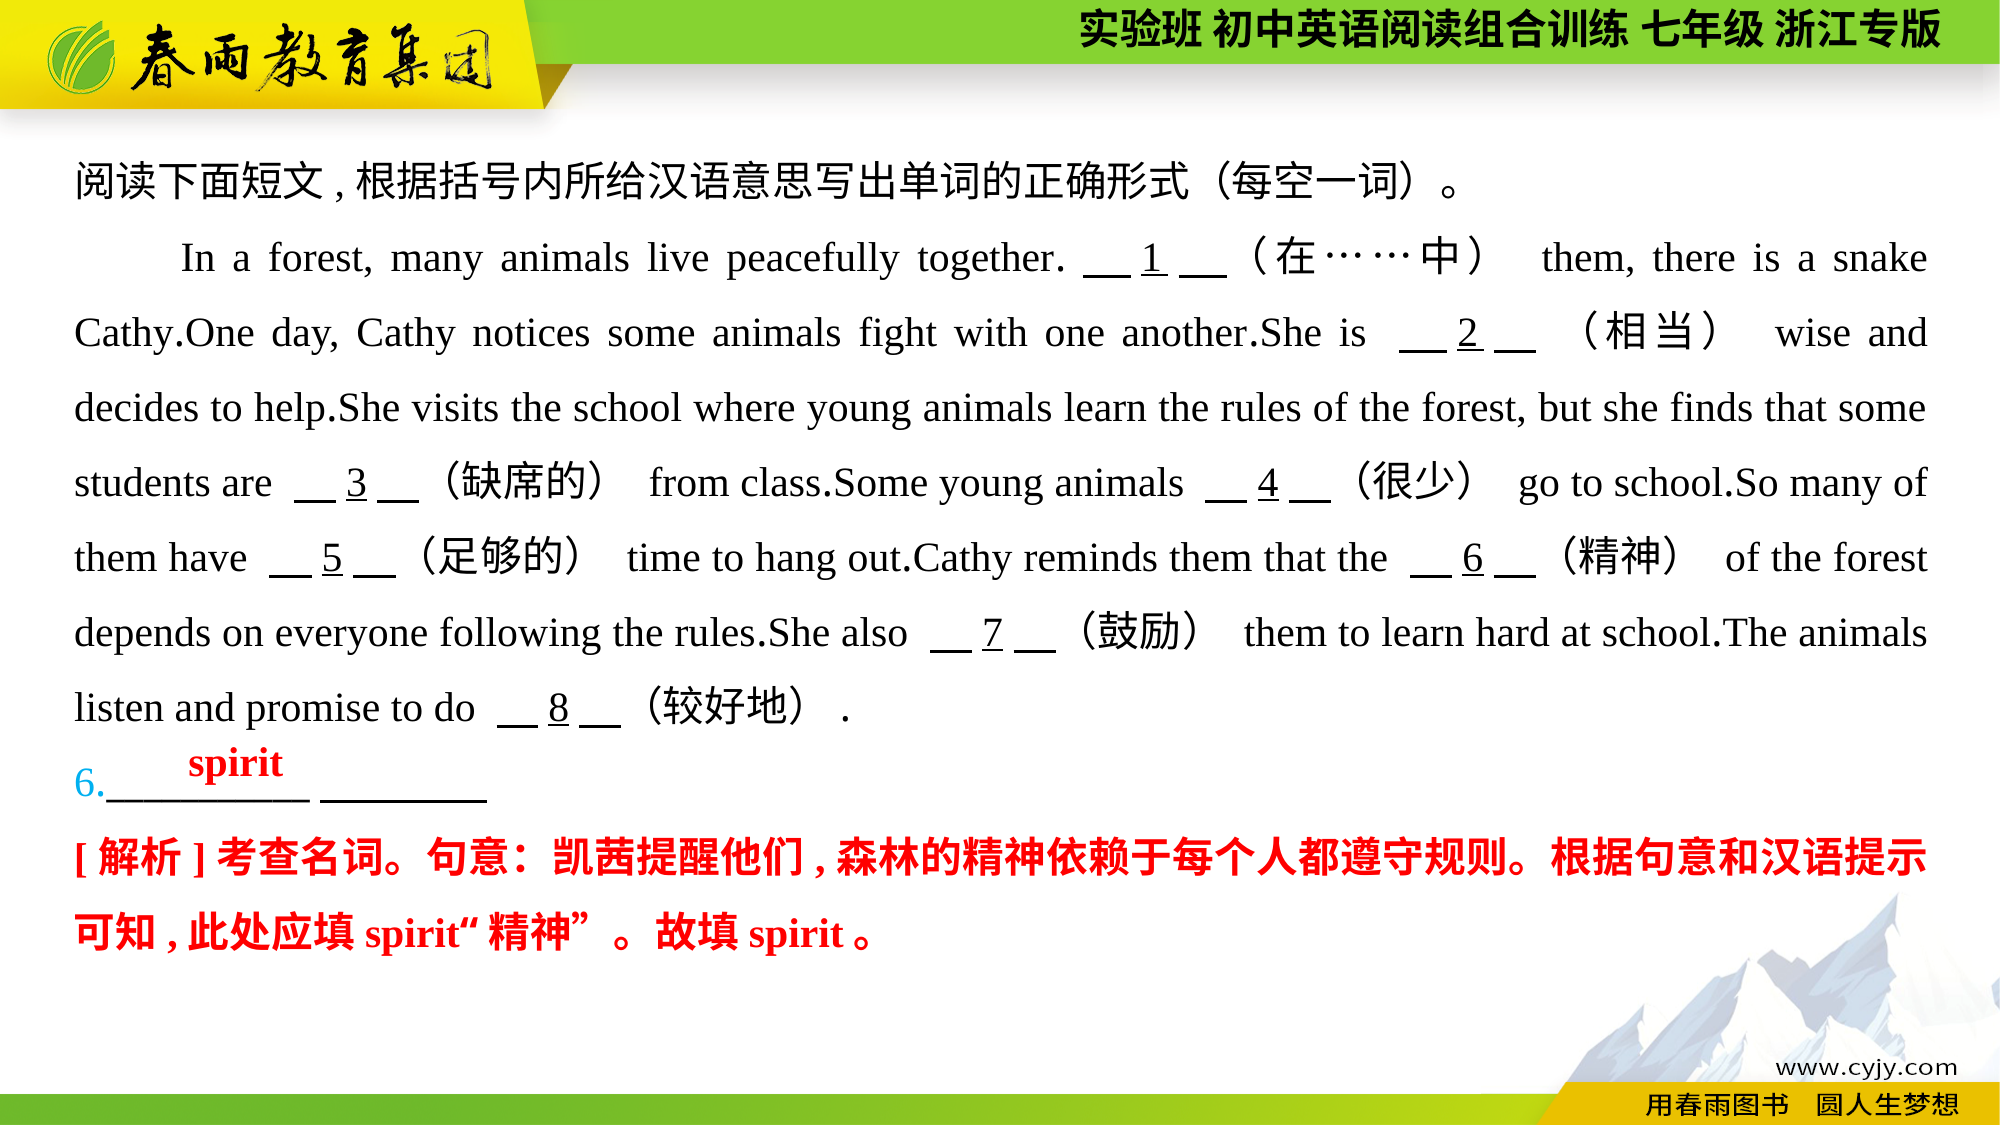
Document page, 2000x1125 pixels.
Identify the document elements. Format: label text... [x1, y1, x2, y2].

text_box spirit [173, 727, 299, 793]
picture [0, 0, 2000, 1125]
text_box [解析]考查名词。句意：凯茜提醒他们,森林的精神依赖于每个人都遵守规则。根据句意和汉语提示可知,此处应填spirit“精神”。故填spirit。 [59, 798, 1944, 964]
list 阅读下面短文,根据括号内所给汉语意思写出单词的正确形式（每空一词）。 In a forest, many animals live peacefully together. 1 （在……中） them, there is a snake Cathy.One day, Cathy notices some animals fight with one another.She is 2 （相当） wise and decides to help.She visits the school where young animals learn the rules of the forest, but she finds that some students are 3 （缺席的） from class.Some young animals 4 （很少） go to school.So many of them have 5 （足够的） time to hang out.Cathy reminds them that the 6 （精神） of the forest depends on everyone following the rules.She also 7 （鼓励） them to learn hard at school.The animals listen and promise to do 8 （较好地）. 6.___________ [59, 122, 1944, 798]
